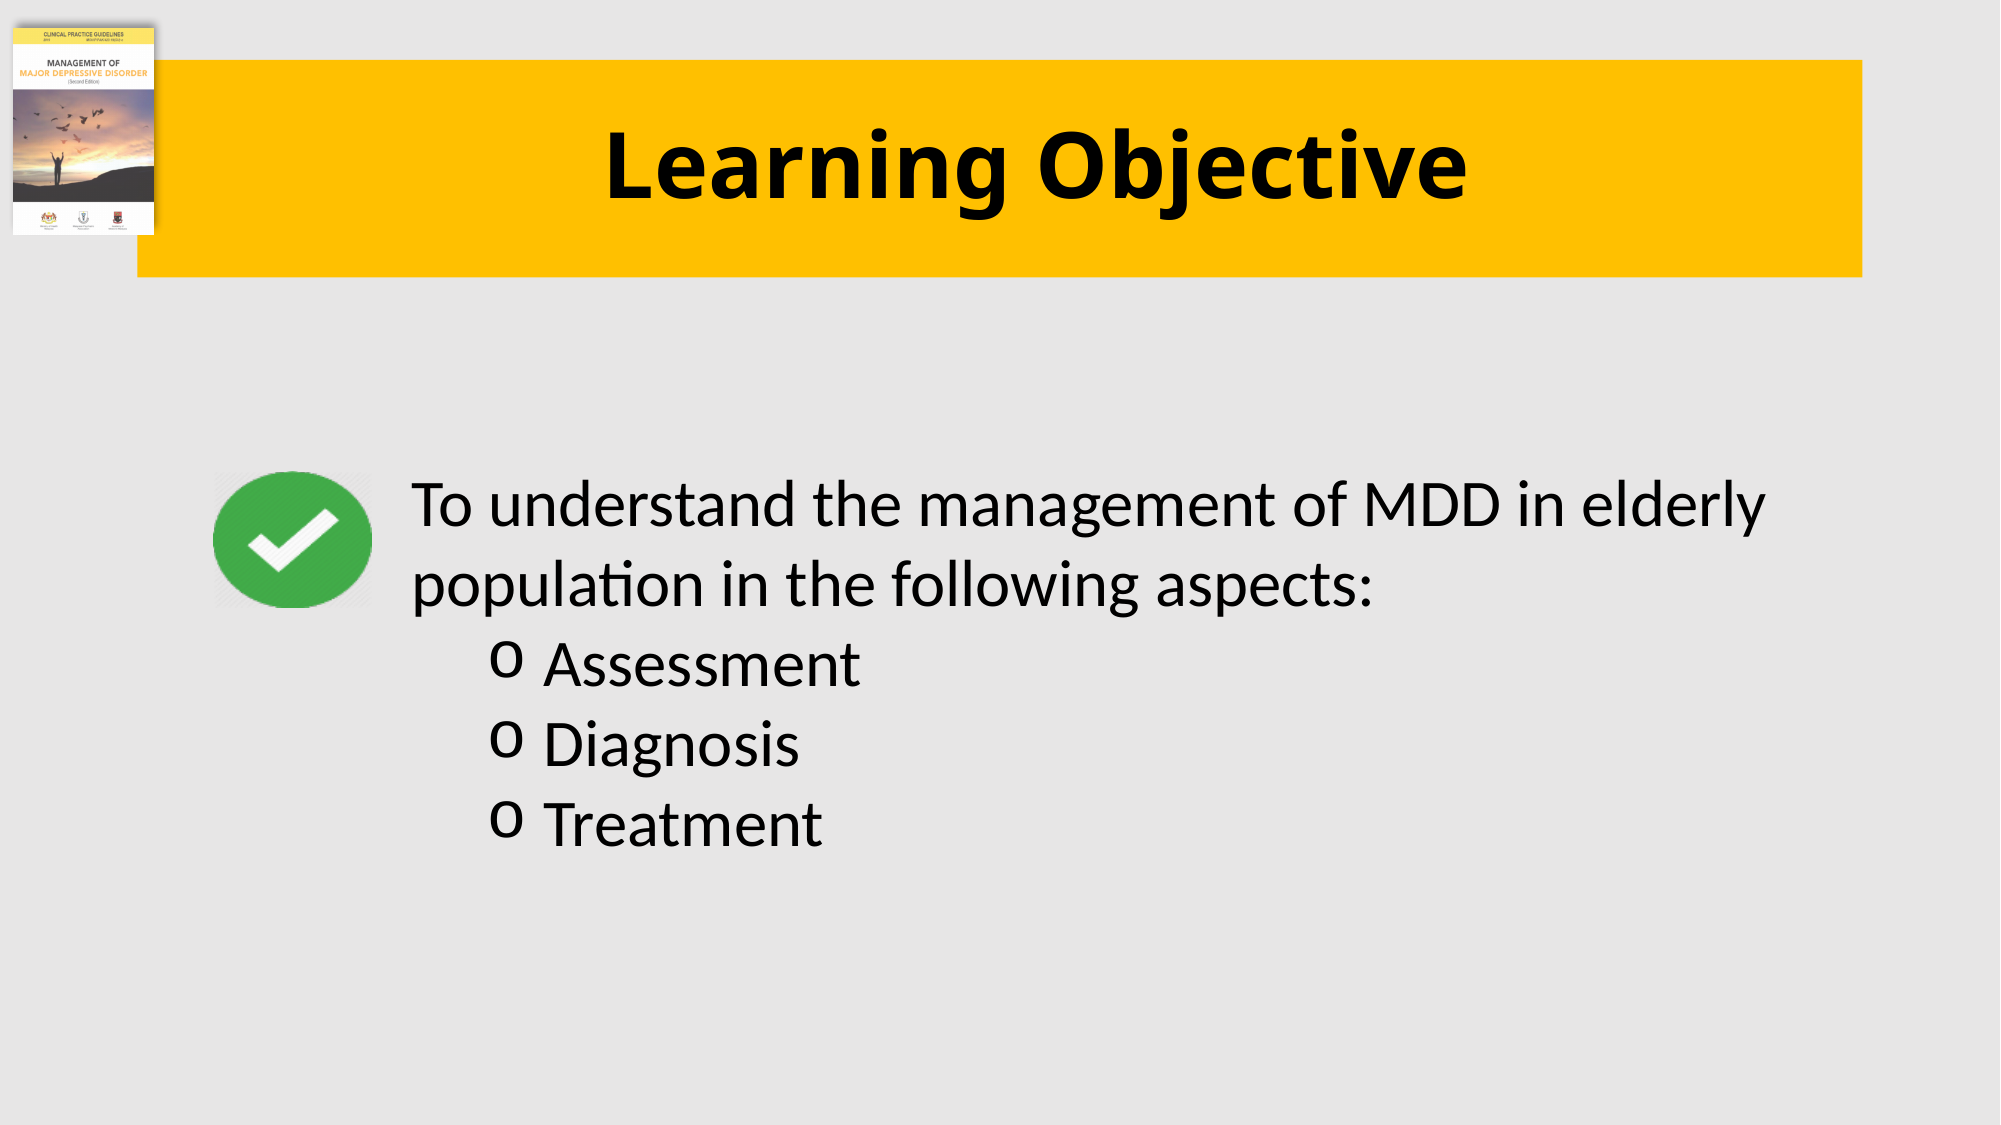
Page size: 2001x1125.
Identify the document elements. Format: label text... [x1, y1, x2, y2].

title Learning Objective [137, 59, 1863, 278]
picture [213, 471, 372, 608]
picture [13, 28, 154, 235]
list To understand the management of MDD in elderly population in the following aspects: Assessment Diagnosis Treatment [396, 371, 1863, 1042]
